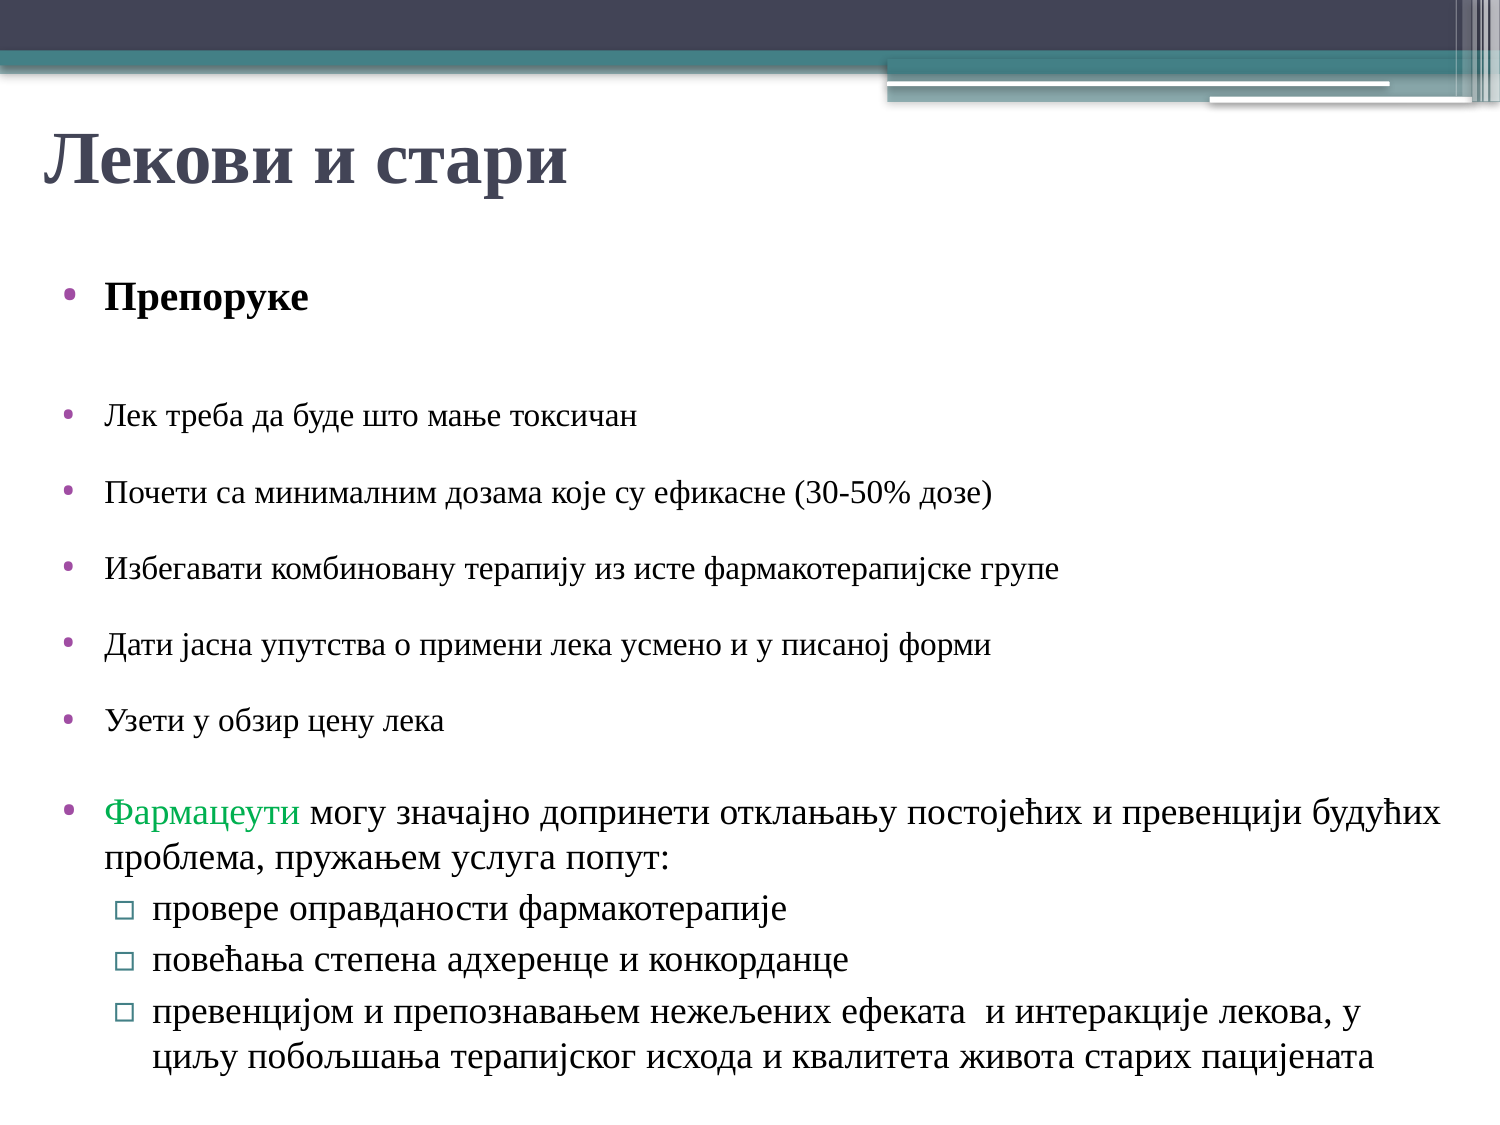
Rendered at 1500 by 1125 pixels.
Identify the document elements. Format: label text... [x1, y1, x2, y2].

title Лекови и стари [29, 66, 1380, 219]
list Препоруке Лек треба да буде што мање токсичан Почети са минималним дозама које су ефикасне (30-50% дозе) Избегавати комбиновану терапију из исте фармакотерапијске групе Дати јасна упутства о примени лека усмено и у писаној форми Узети у обзир цену лека Фармацеути могу значајно допринети отклањању постојећих и превенцији будућих проблема, пружањем услуга попут: провере оправданости фармакотерапије повећања степена адхеренце и конкорданце превенцијом и препознавањем нежељених ефеката и интеракције лекова, у циљу побољшања терапијског исхода и квалитета живота старих пацијената [29, 219, 1471, 1102]
